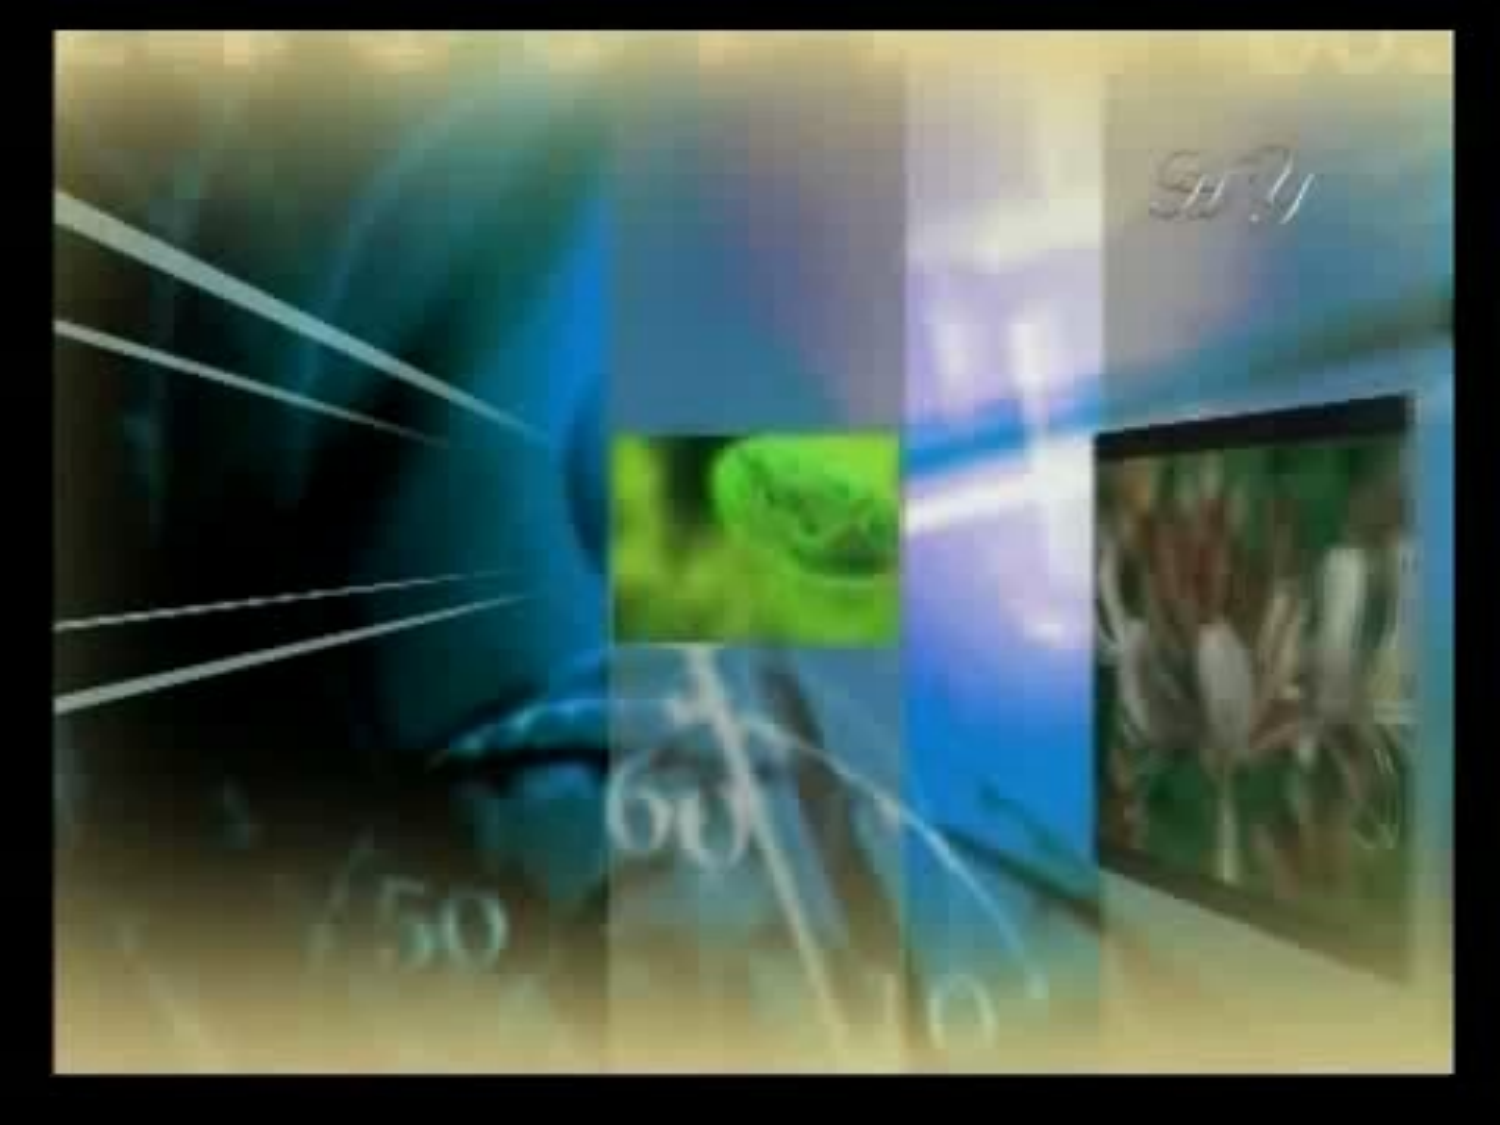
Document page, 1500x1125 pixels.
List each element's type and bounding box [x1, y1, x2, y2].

text_box [0, 0, 1500, 1125]
